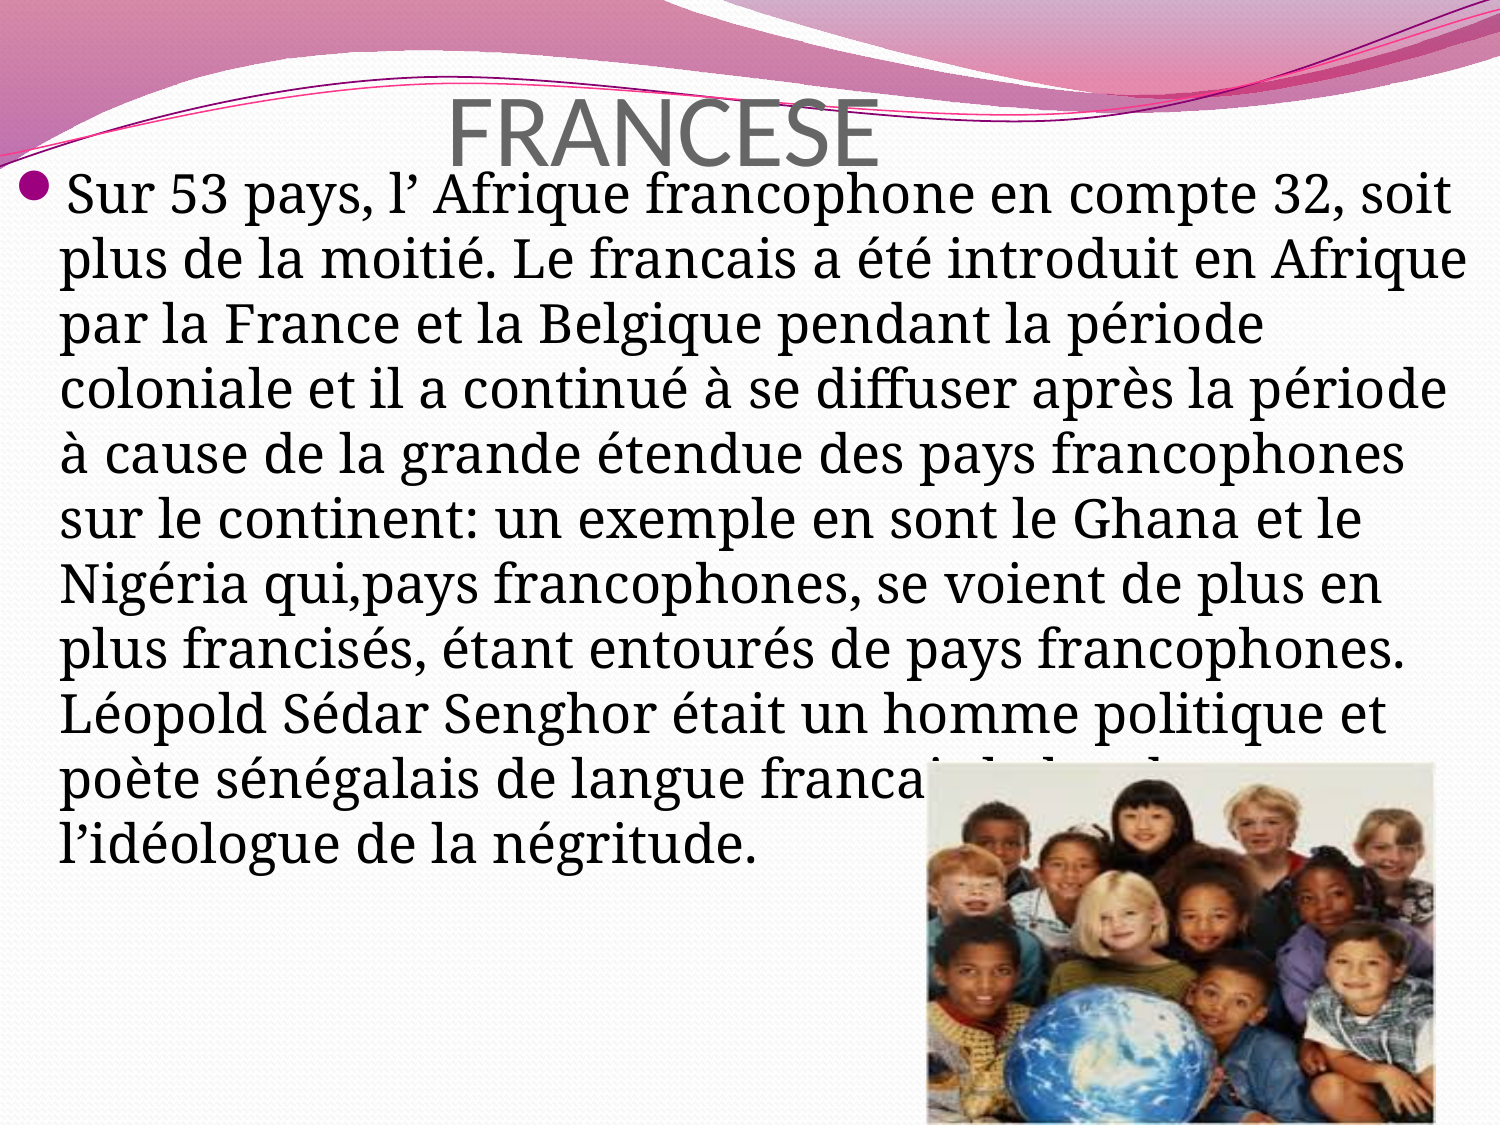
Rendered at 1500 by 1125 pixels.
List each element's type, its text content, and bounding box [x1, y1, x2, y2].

list Sur 53 pays, l’ Afrique francophone en compte 32, soit plus de la moitié. Le francais a été introduit en Afrique par la France et la Belgique pendant la période coloniale et il a continué à se diffuser après la période à cause de la grande étendue des pays francophones sur le continent: un exemple en sont le Ghana et le Nigéria qui,pays francophones, se voient de plus en plus francisés, étant entourés de pays francophones. Léopold Sédar Senghor était un homme politique et poète sénégalais de langue francais le barde et l’idéologue de la négritude. [0, 152, 1500, 997]
title FRANCESE [70, 23, 1421, 152]
picture [925, 761, 1436, 1125]
